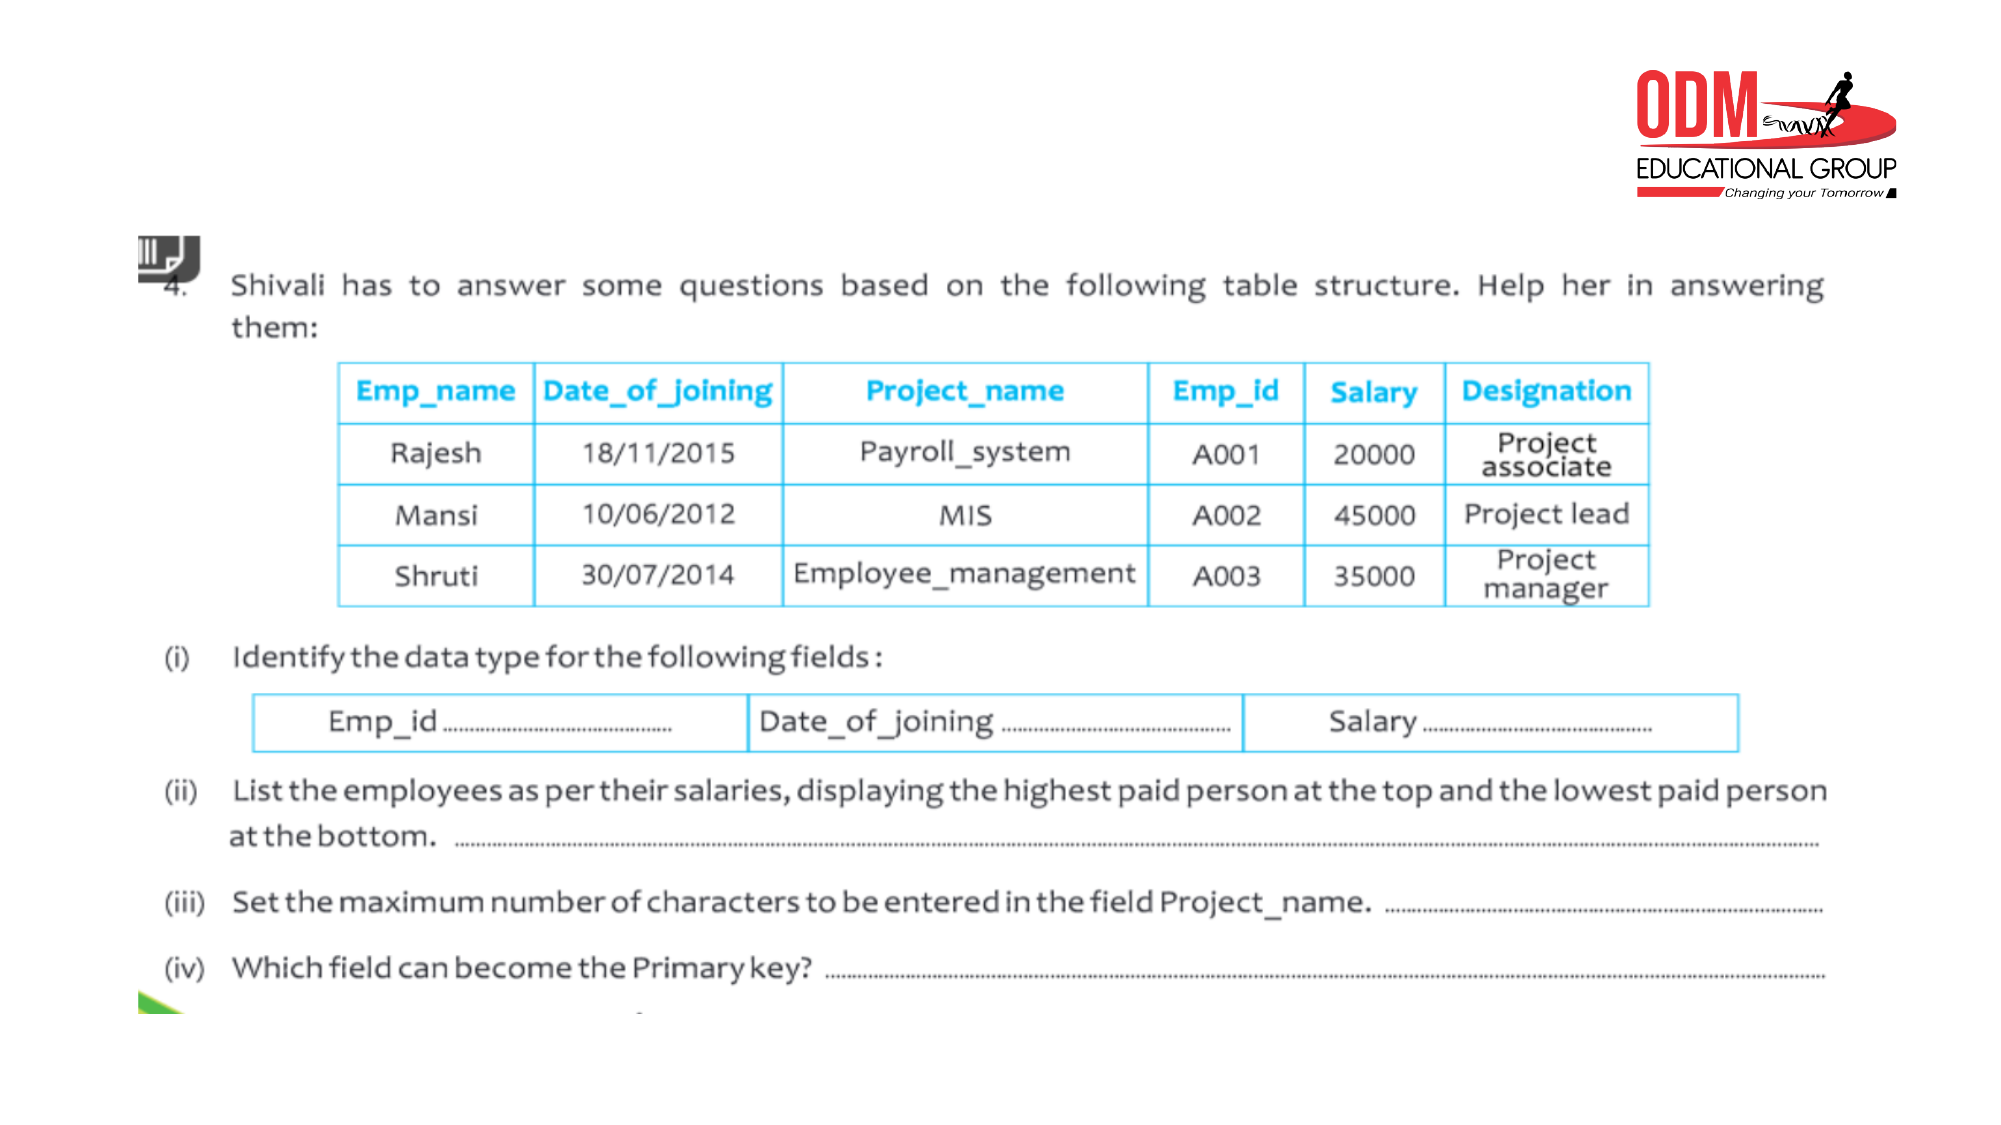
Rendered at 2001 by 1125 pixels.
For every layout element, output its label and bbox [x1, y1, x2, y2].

picture [139, 0, 1843, 1125]
text_box [1637, 70, 1897, 199]
